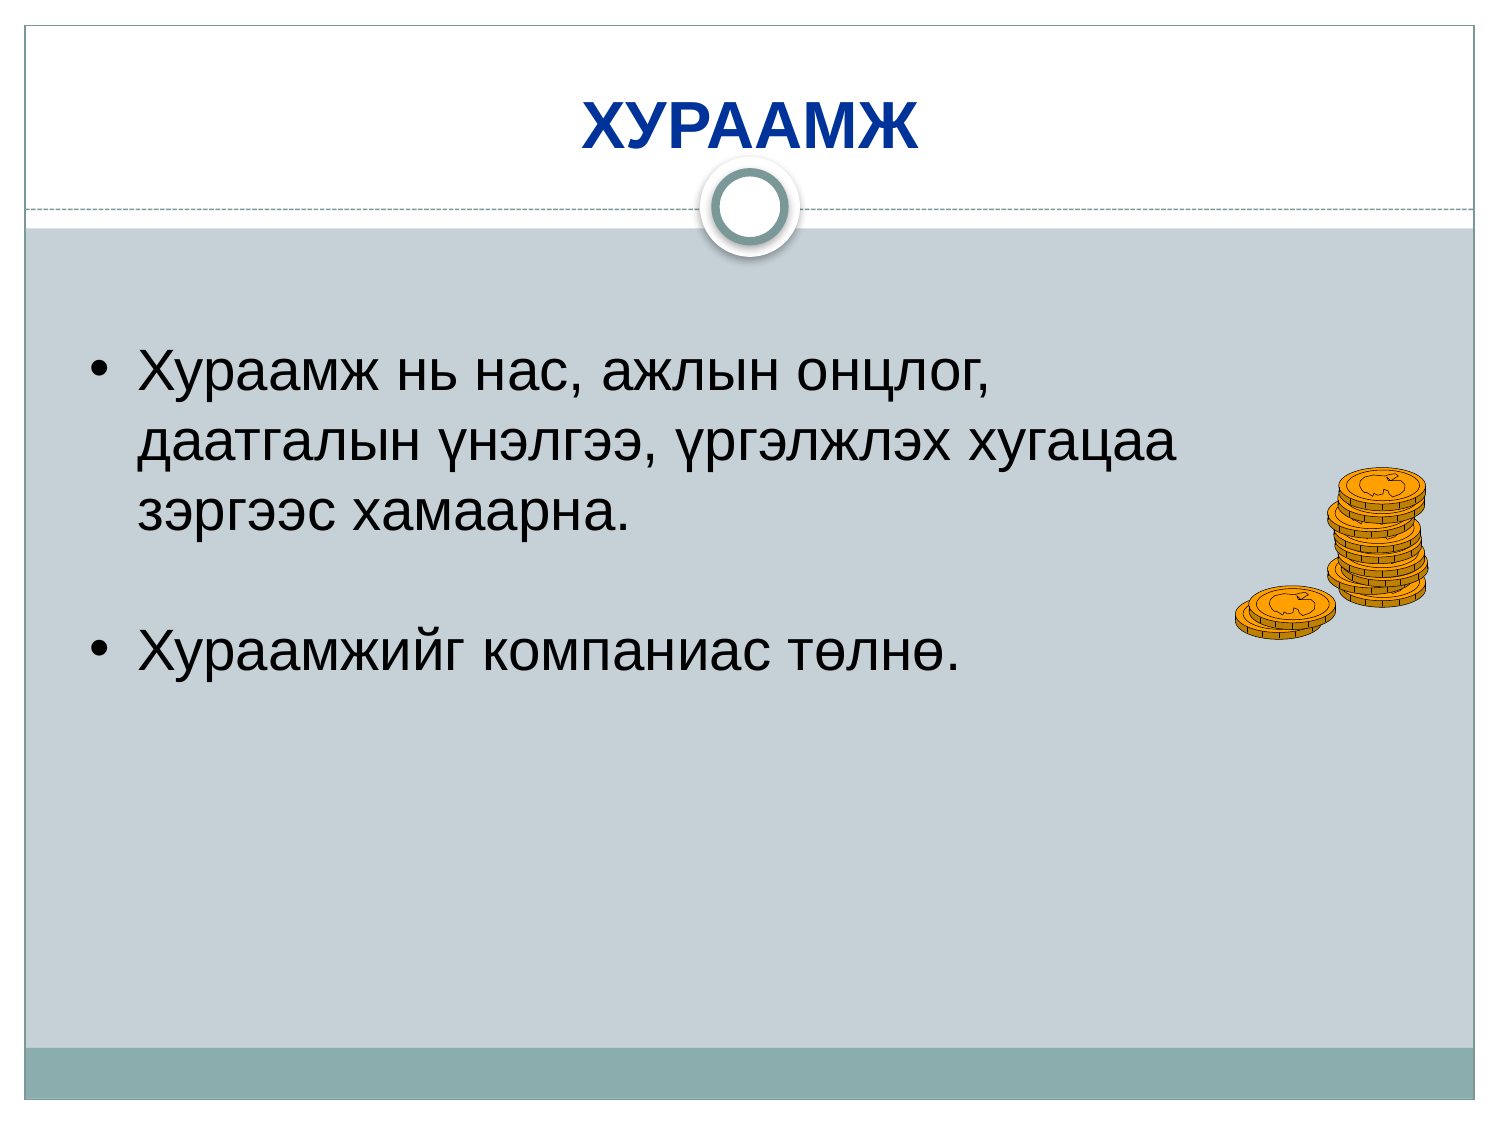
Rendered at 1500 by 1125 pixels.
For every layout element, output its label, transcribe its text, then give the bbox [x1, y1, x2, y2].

text_box ХУРААМЖ [74, 74, 1425, 170]
text_box Хураамж нь нас, ажлын онцлог, даатгалын үнэлгээ, үргэлжлэх хугацаа зэргээс хамаарна. Хураамжийг компаниас төлнө. [75, 324, 1250, 750]
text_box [1234, 466, 1429, 641]
